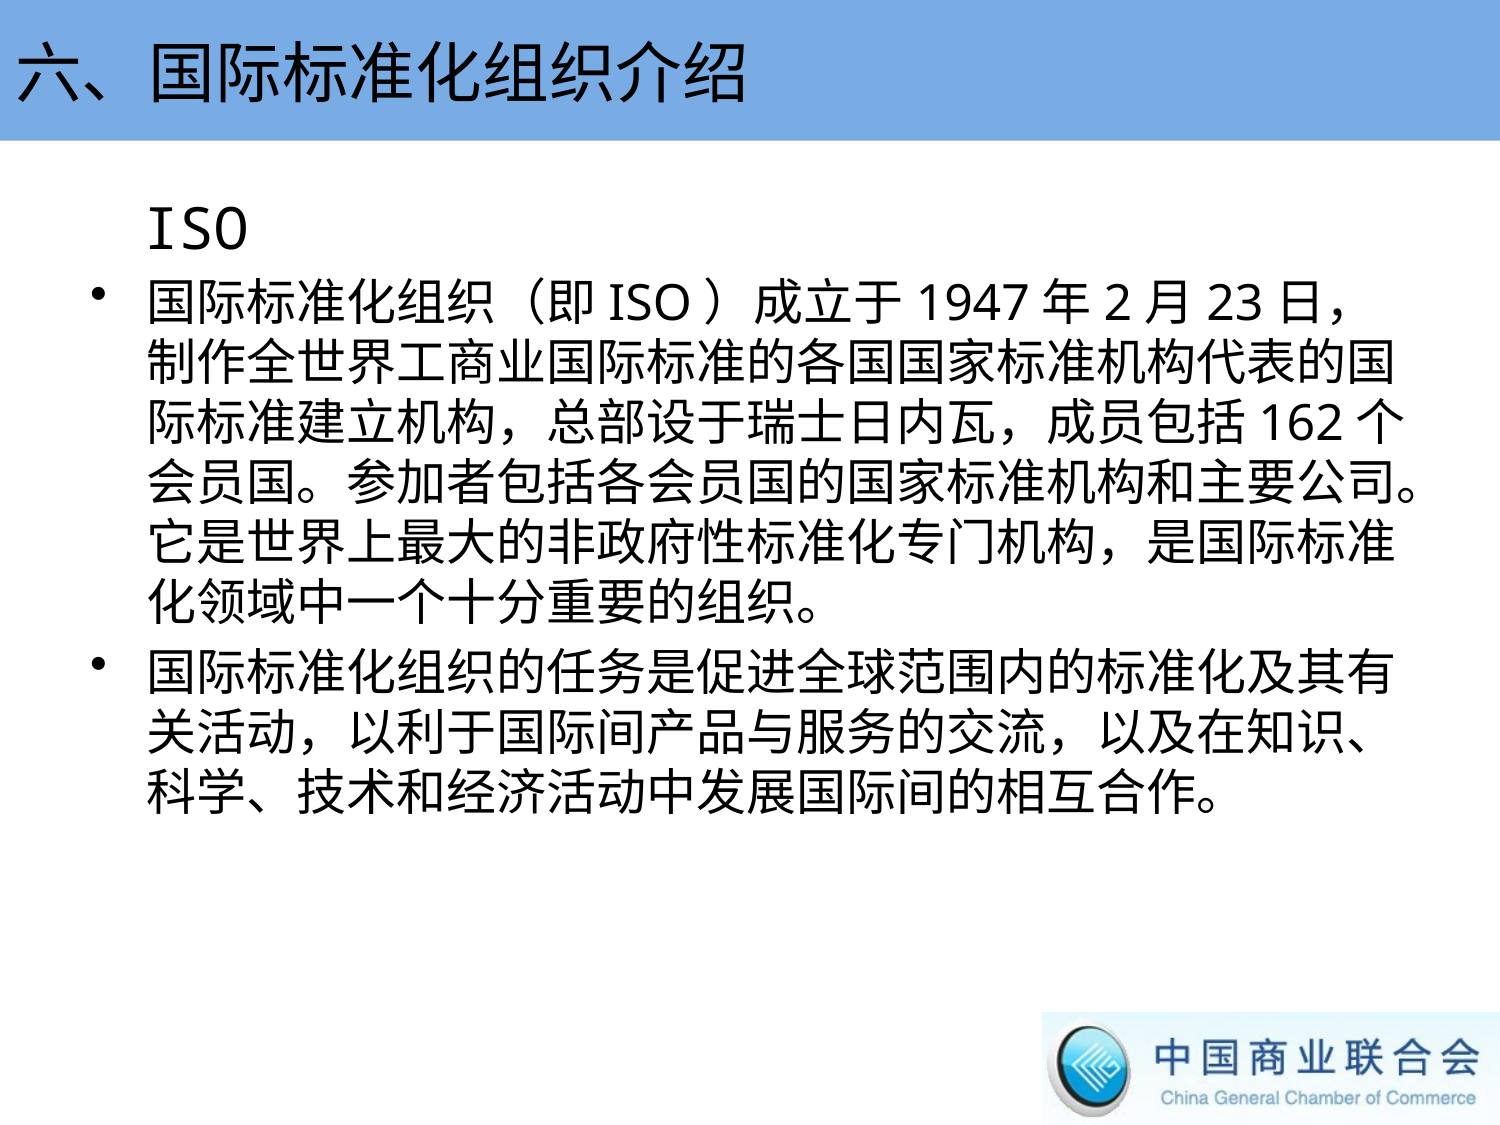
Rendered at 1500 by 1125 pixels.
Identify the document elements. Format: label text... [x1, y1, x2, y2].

picture [1042, 1012, 1500, 1125]
text_box ISO [128, 183, 340, 269]
list 国际标准化组织（即ISO）成立于1947年2月23日，制作全世界工商业国际标准的各国国家标准机构代表的国际标准建立机构，总部设于瑞士日内瓦，成员包括162个会员国。参加者包括各会员国的国家标准机构和主要公司。它是世界上最大的非政府性标准化专门机构，是国际标准化领域中一个十分重要的组织。 国际标准化组织的任务是促进全球范围内的标准化及其有关活动，以利于国际间产品与服务的交流，以及在知识、科学、技术和经济活动中发展国际间的相互合作。 [74, 262, 1426, 1006]
text_box 六、国际标准化组织介绍 [0, 0, 1032, 141]
